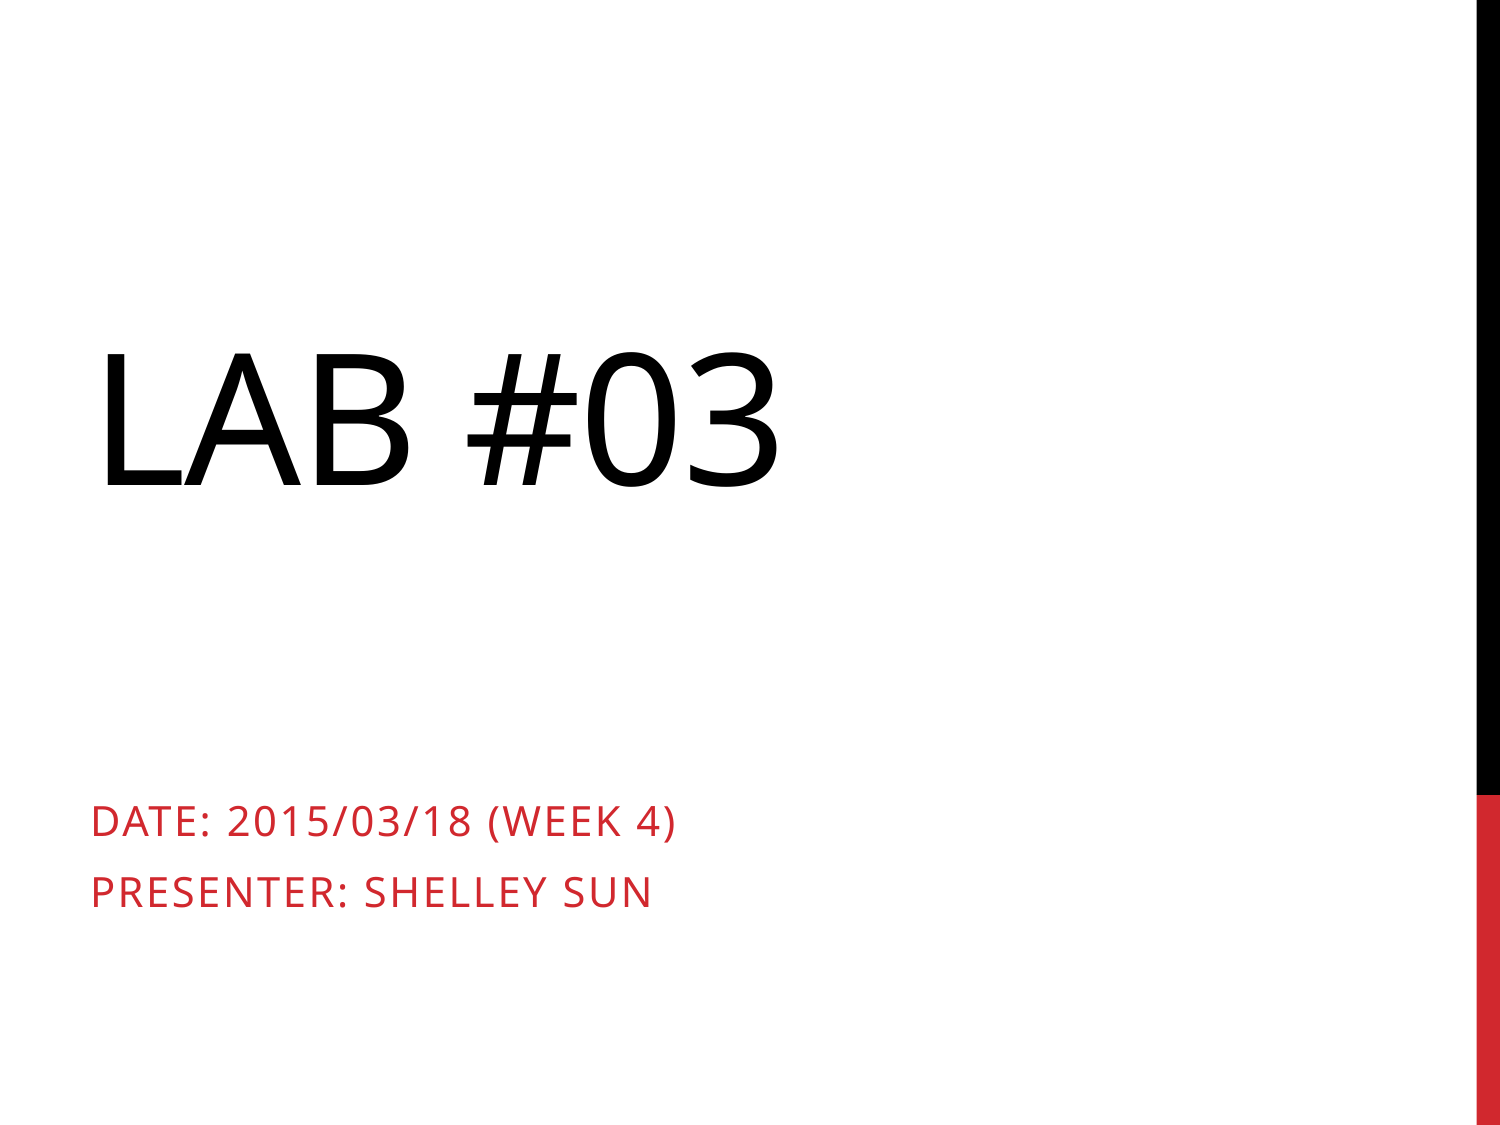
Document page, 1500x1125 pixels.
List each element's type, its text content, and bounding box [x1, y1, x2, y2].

title Lab #03 [75, 37, 1350, 788]
subtitle Date: 2015/03/18 (week 4) Presenter: Shelley sun [75, 787, 1200, 938]
